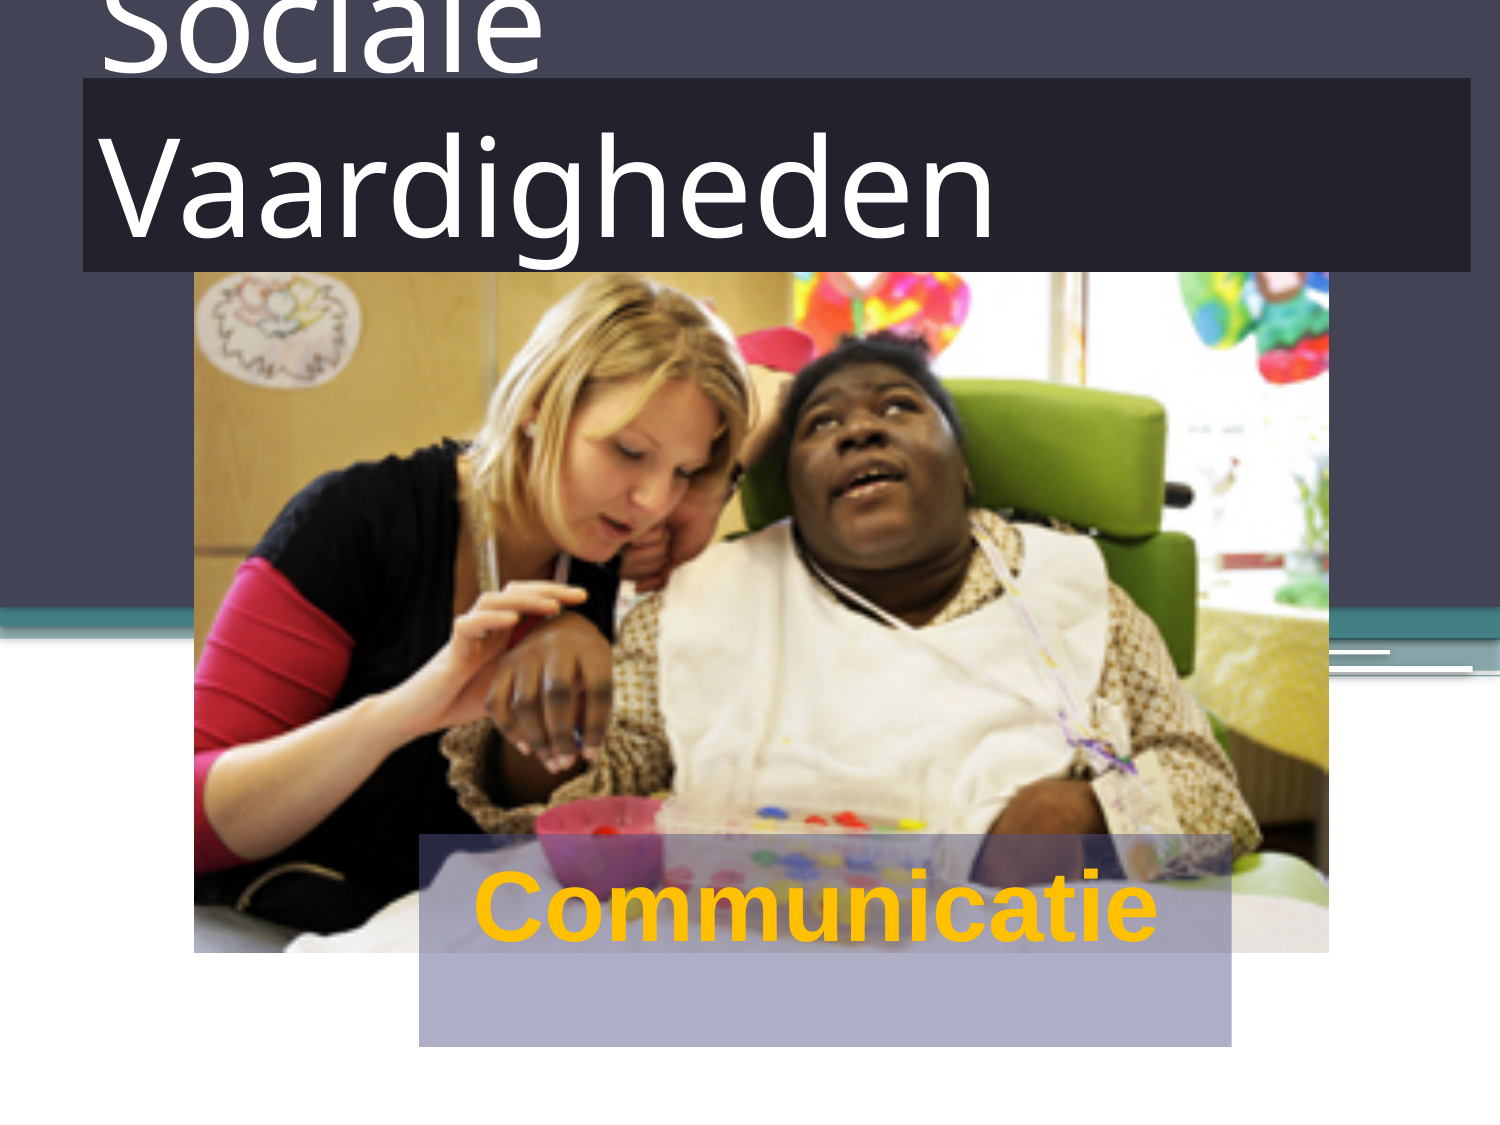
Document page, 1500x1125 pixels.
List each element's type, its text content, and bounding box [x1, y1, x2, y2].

picture [194, 101, 1330, 953]
subtitle Communicatie [418, 963, 1232, 1048]
title Sociale Vaardigheden [82, 77, 1471, 273]
